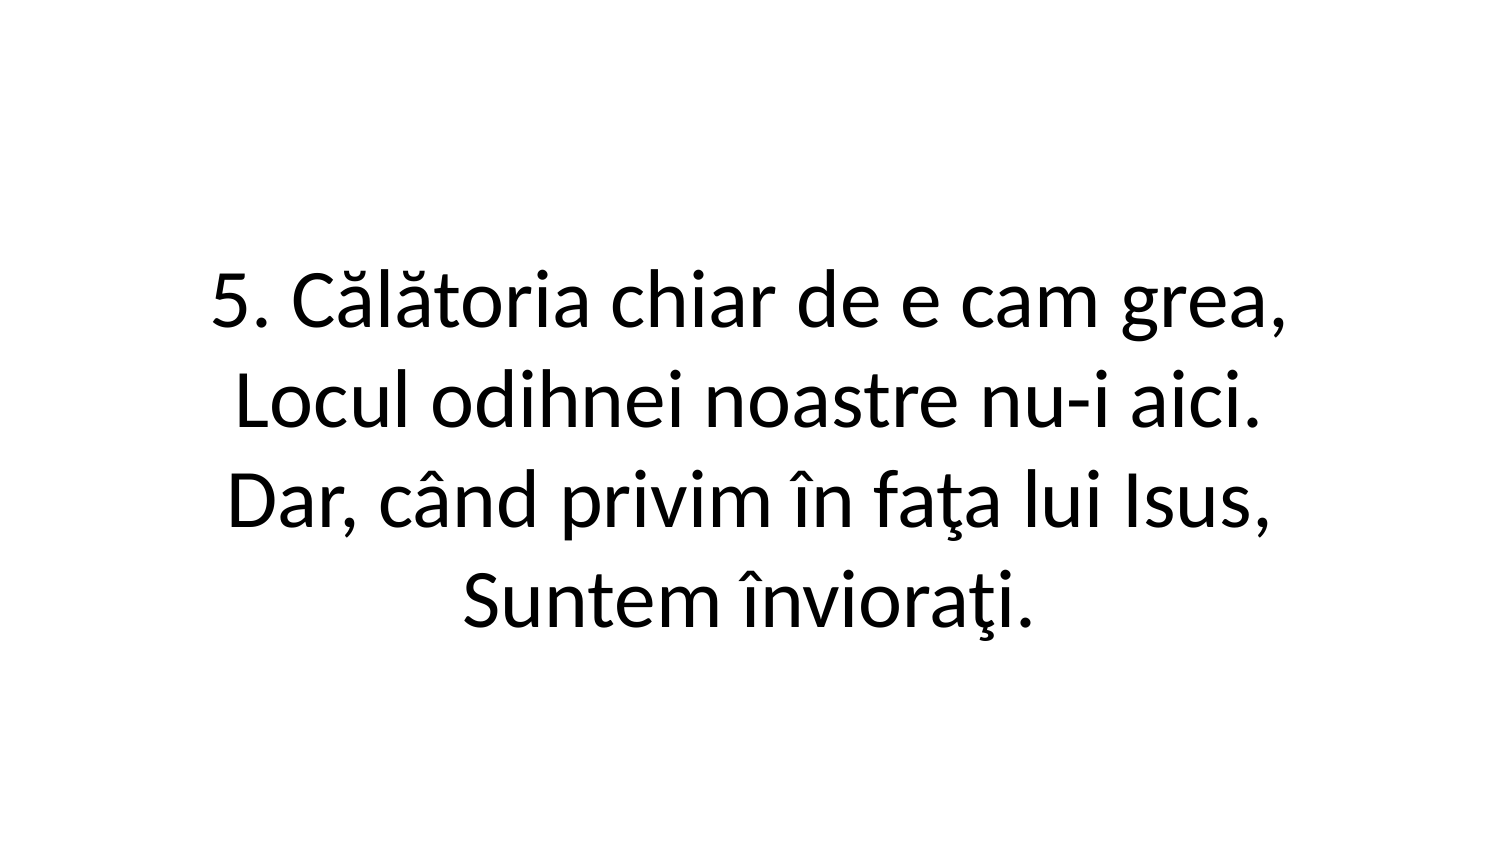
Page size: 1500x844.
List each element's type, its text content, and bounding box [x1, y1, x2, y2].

text_box 5. Călătoria chiar de e cam grea, Locul odihnei noastre nu-i aici. Dar, când privim în faţa lui Isus, Suntem învioraţi. [194, 192, 1306, 652]
